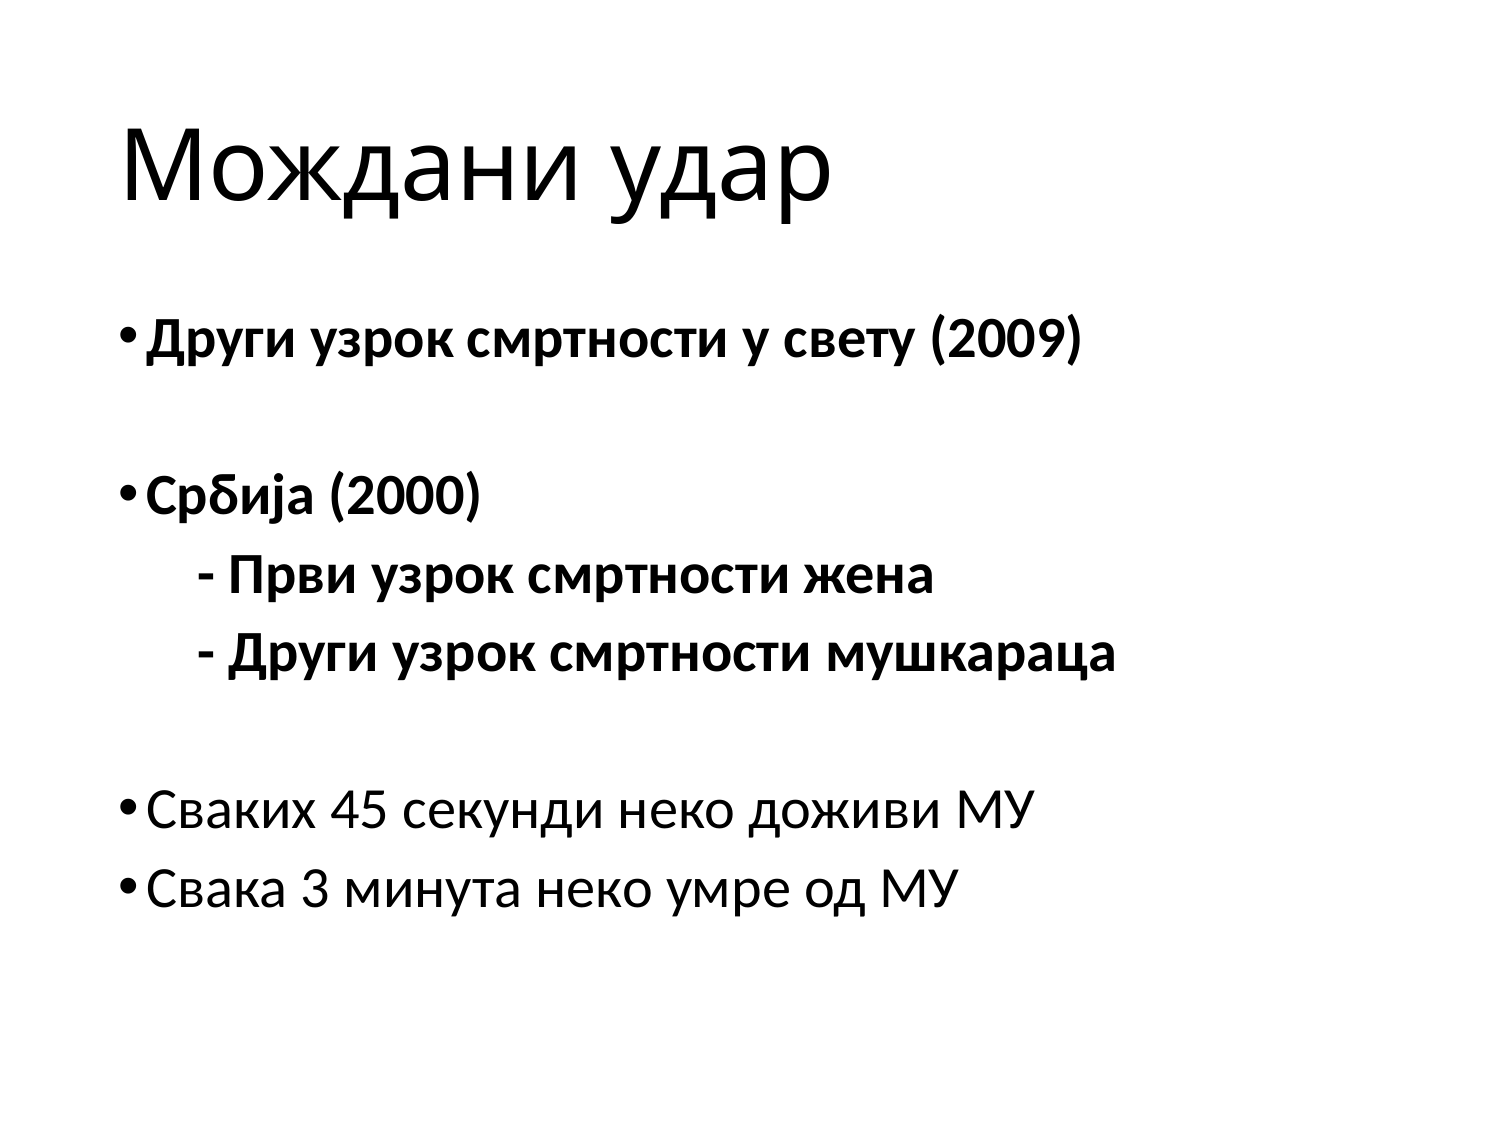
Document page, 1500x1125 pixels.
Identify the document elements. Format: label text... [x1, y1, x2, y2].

list Други узрок смртности у свету (2009) Србија (2000) - Први узрок смртности жена - Други узрок смртности мушкараца Сваких 45 секунди неко доживи МУ Свака 3 минута неко умре од МУ [103, 299, 1397, 1014]
title Мождани удар [103, 59, 1397, 278]
